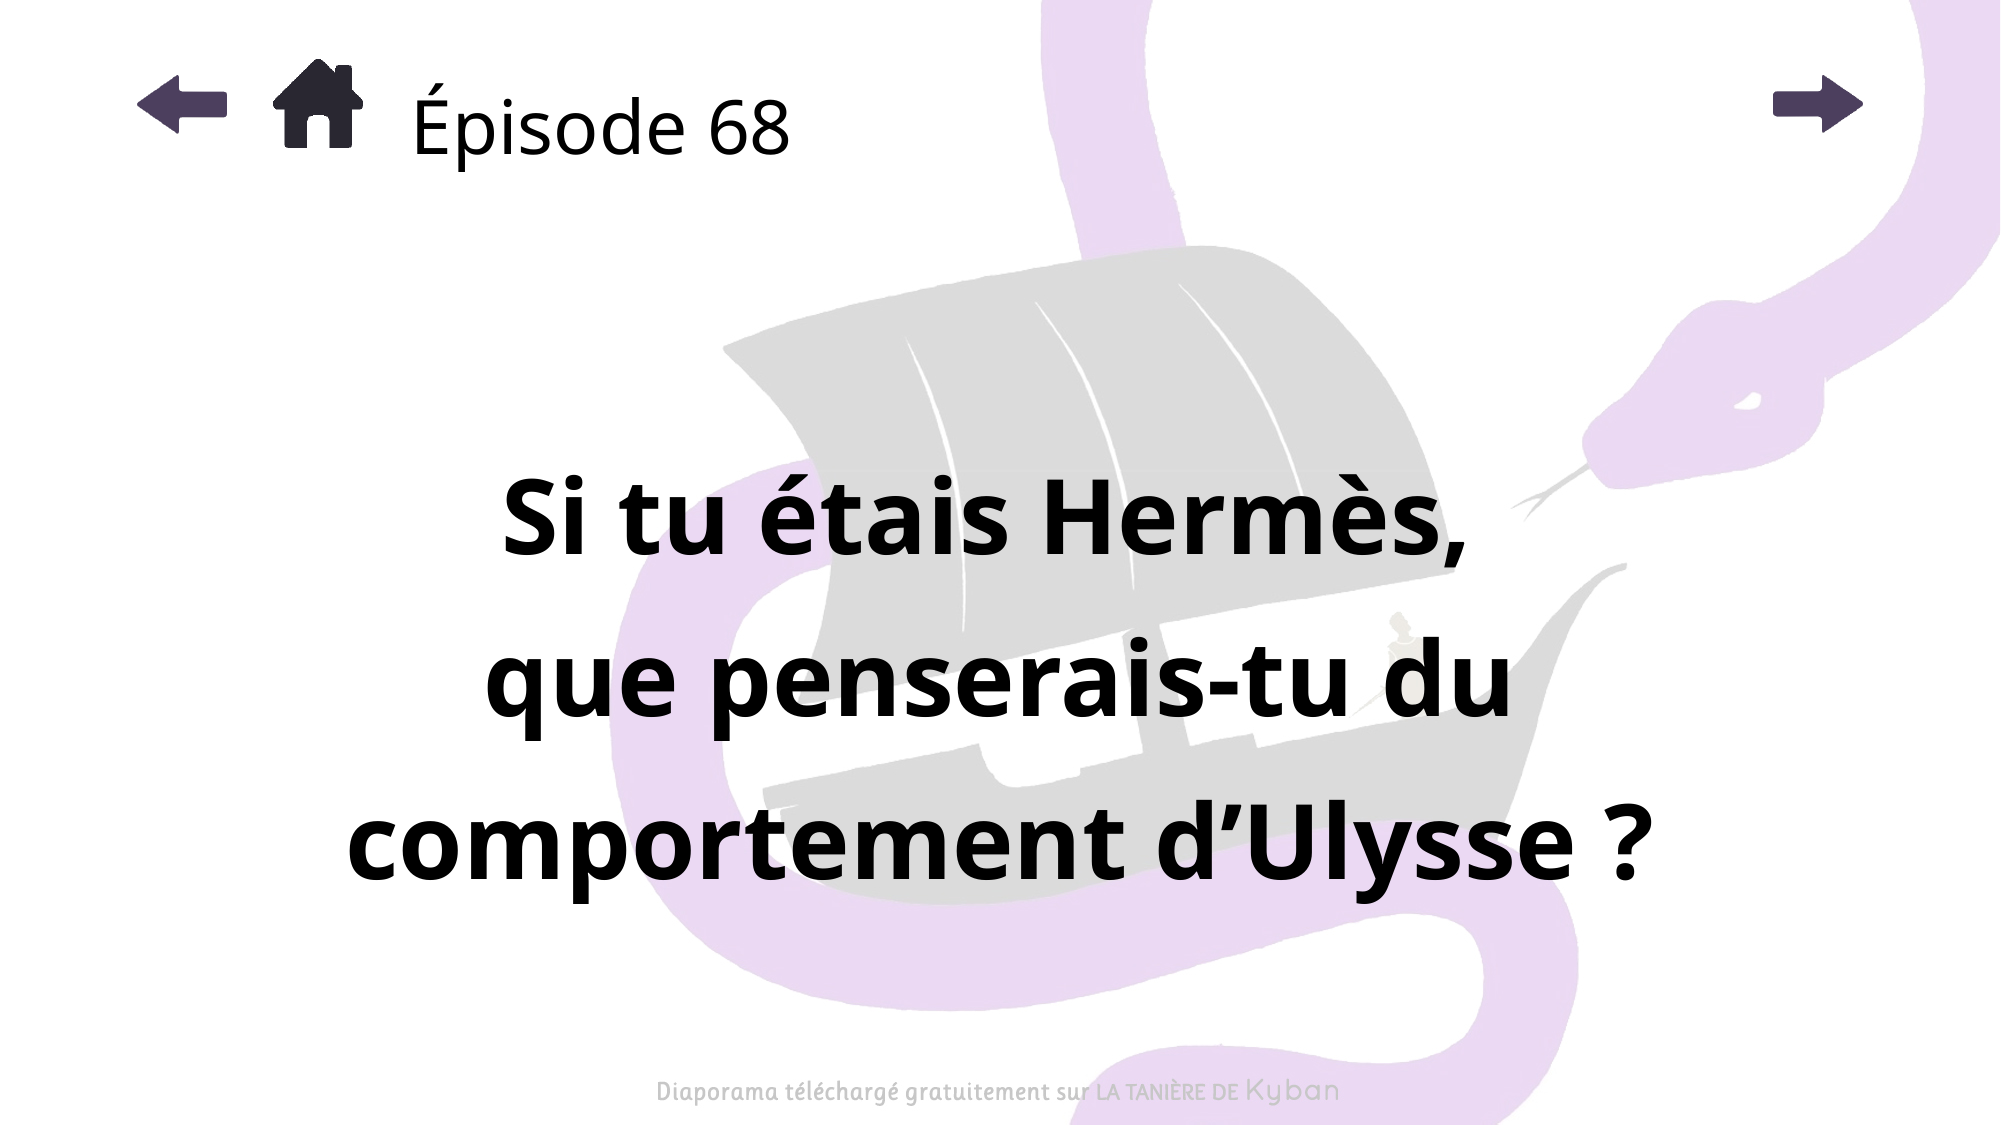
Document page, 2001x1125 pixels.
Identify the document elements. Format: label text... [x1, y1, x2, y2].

list Si tu étais Hermès, que penserais-tu du comportement d’Ulysse ? [137, 299, 1863, 1014]
title Épisode 68 [395, 59, 1863, 202]
picture [0, 0, 2001, 1125]
